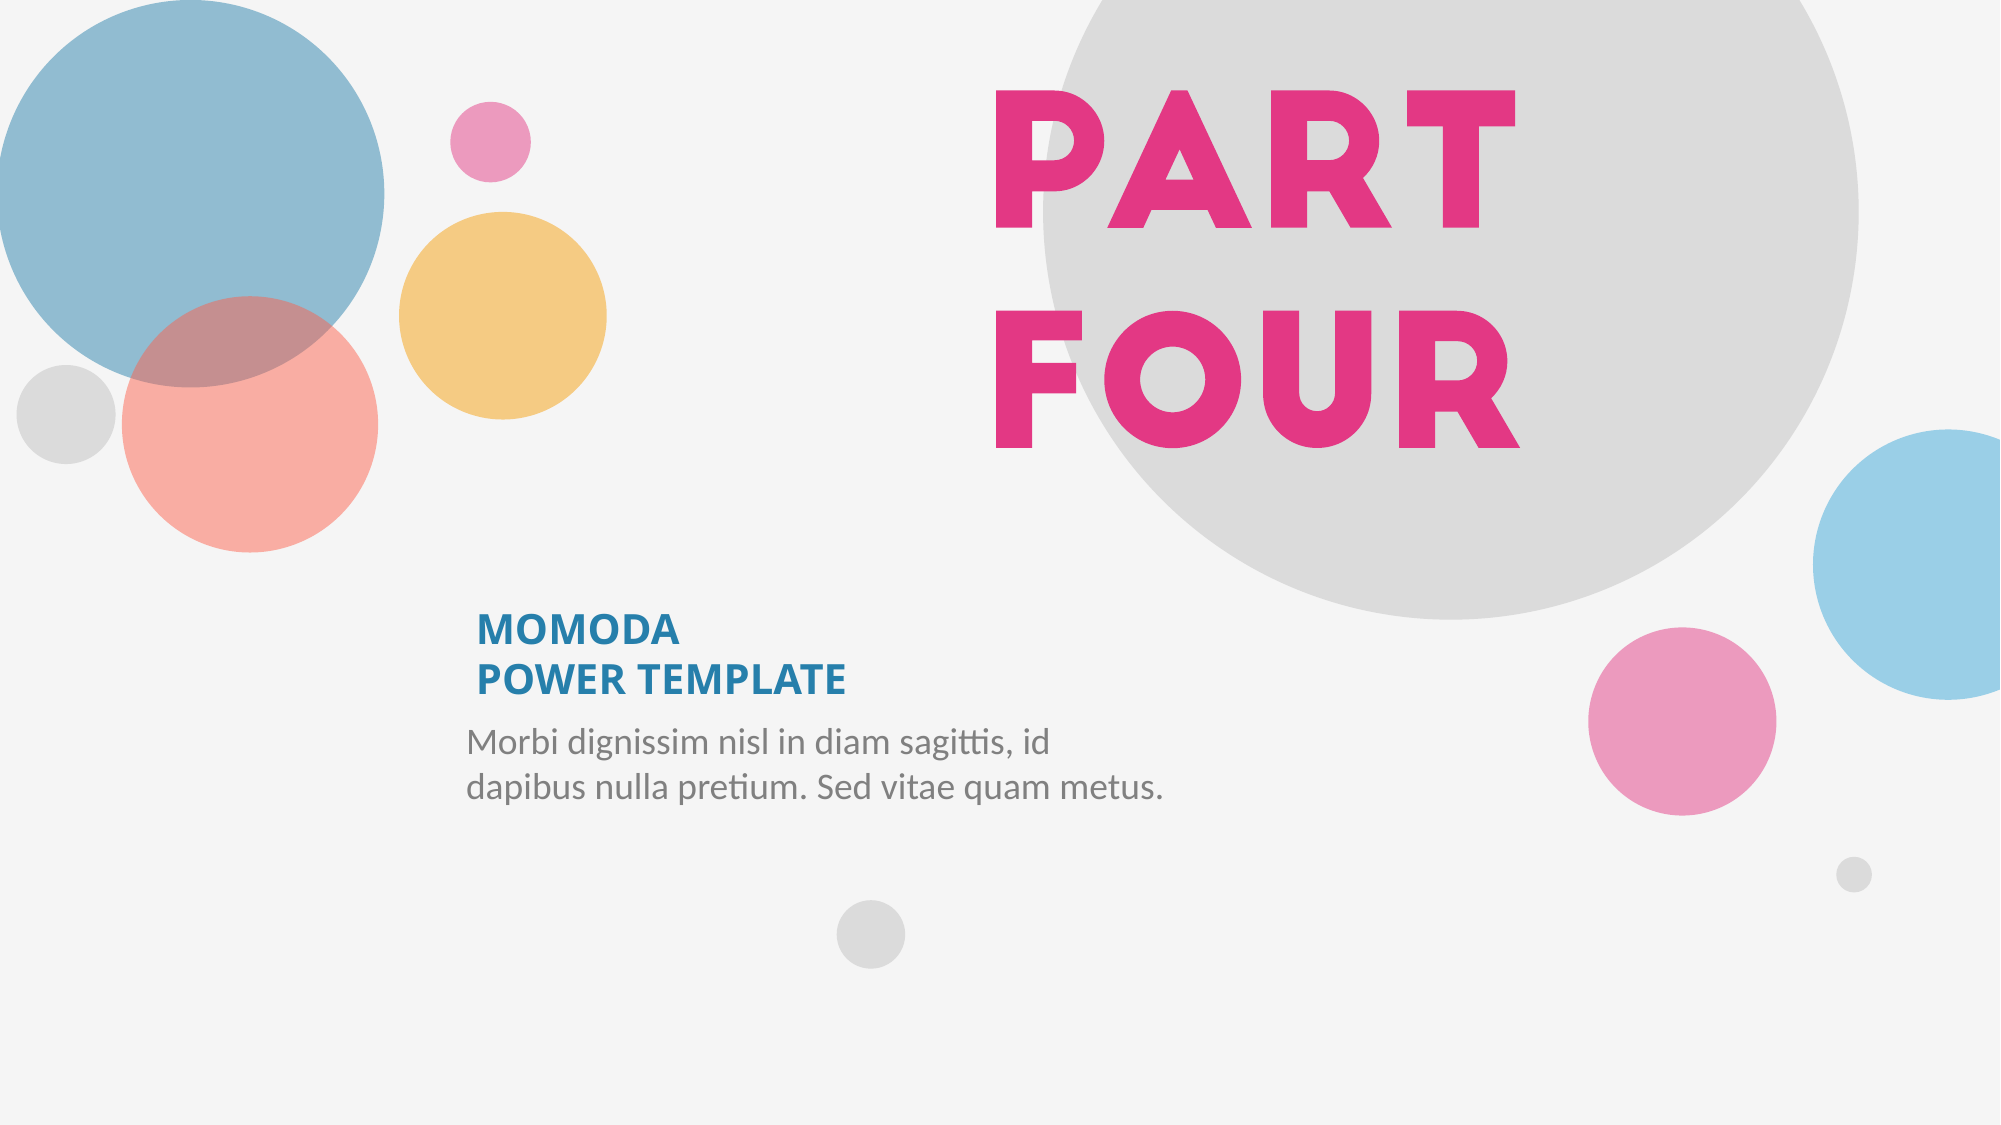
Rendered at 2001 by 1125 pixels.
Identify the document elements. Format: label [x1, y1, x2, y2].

text_box [996, 90, 1105, 228]
text_box [0, 0, 386, 379]
text_box [1811, 428, 2000, 701]
text_box [449, 100, 532, 184]
text_box [398, 210, 608, 421]
text_box [996, 310, 1082, 448]
text_box [1407, 90, 1516, 228]
text_box [1271, 90, 1393, 228]
text_box [1107, 90, 1252, 228]
text_box [120, 295, 380, 554]
text_box [15, 363, 117, 466]
text_box [1263, 310, 1372, 448]
text_box [1042, 0, 1860, 621]
text_box [1835, 855, 1873, 894]
text_box [835, 899, 907, 970]
text_box [451, 597, 1186, 816]
text_box [1399, 310, 1521, 448]
text_box [1587, 626, 1778, 817]
text_box [1104, 310, 1242, 449]
